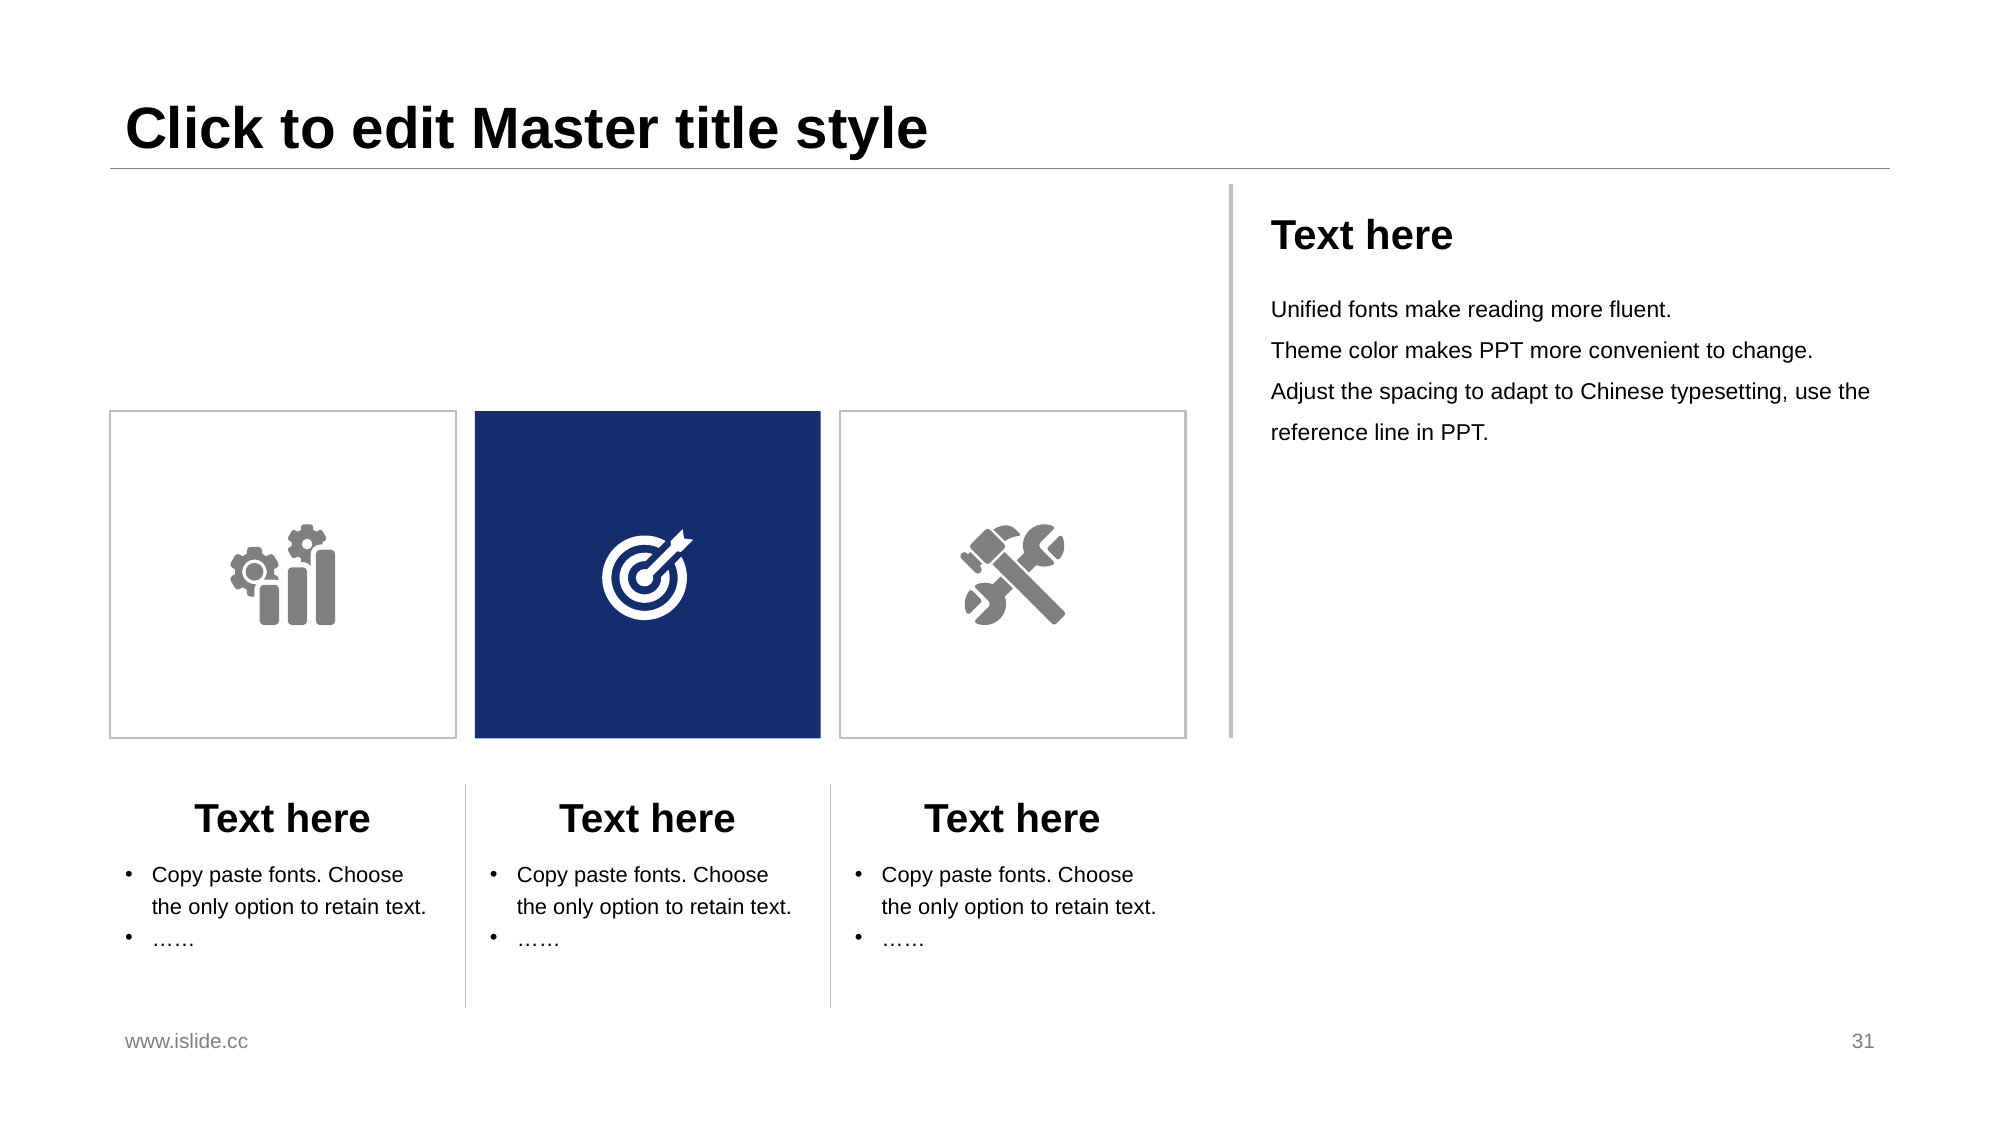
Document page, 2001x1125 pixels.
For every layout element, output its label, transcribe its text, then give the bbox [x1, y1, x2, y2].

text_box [109, 184, 1890, 1008]
footer www.islide.cc [109, 1023, 790, 1058]
slide_number 31 [1412, 1023, 1890, 1058]
title Click to edit Master title style [109, 0, 1890, 169]
